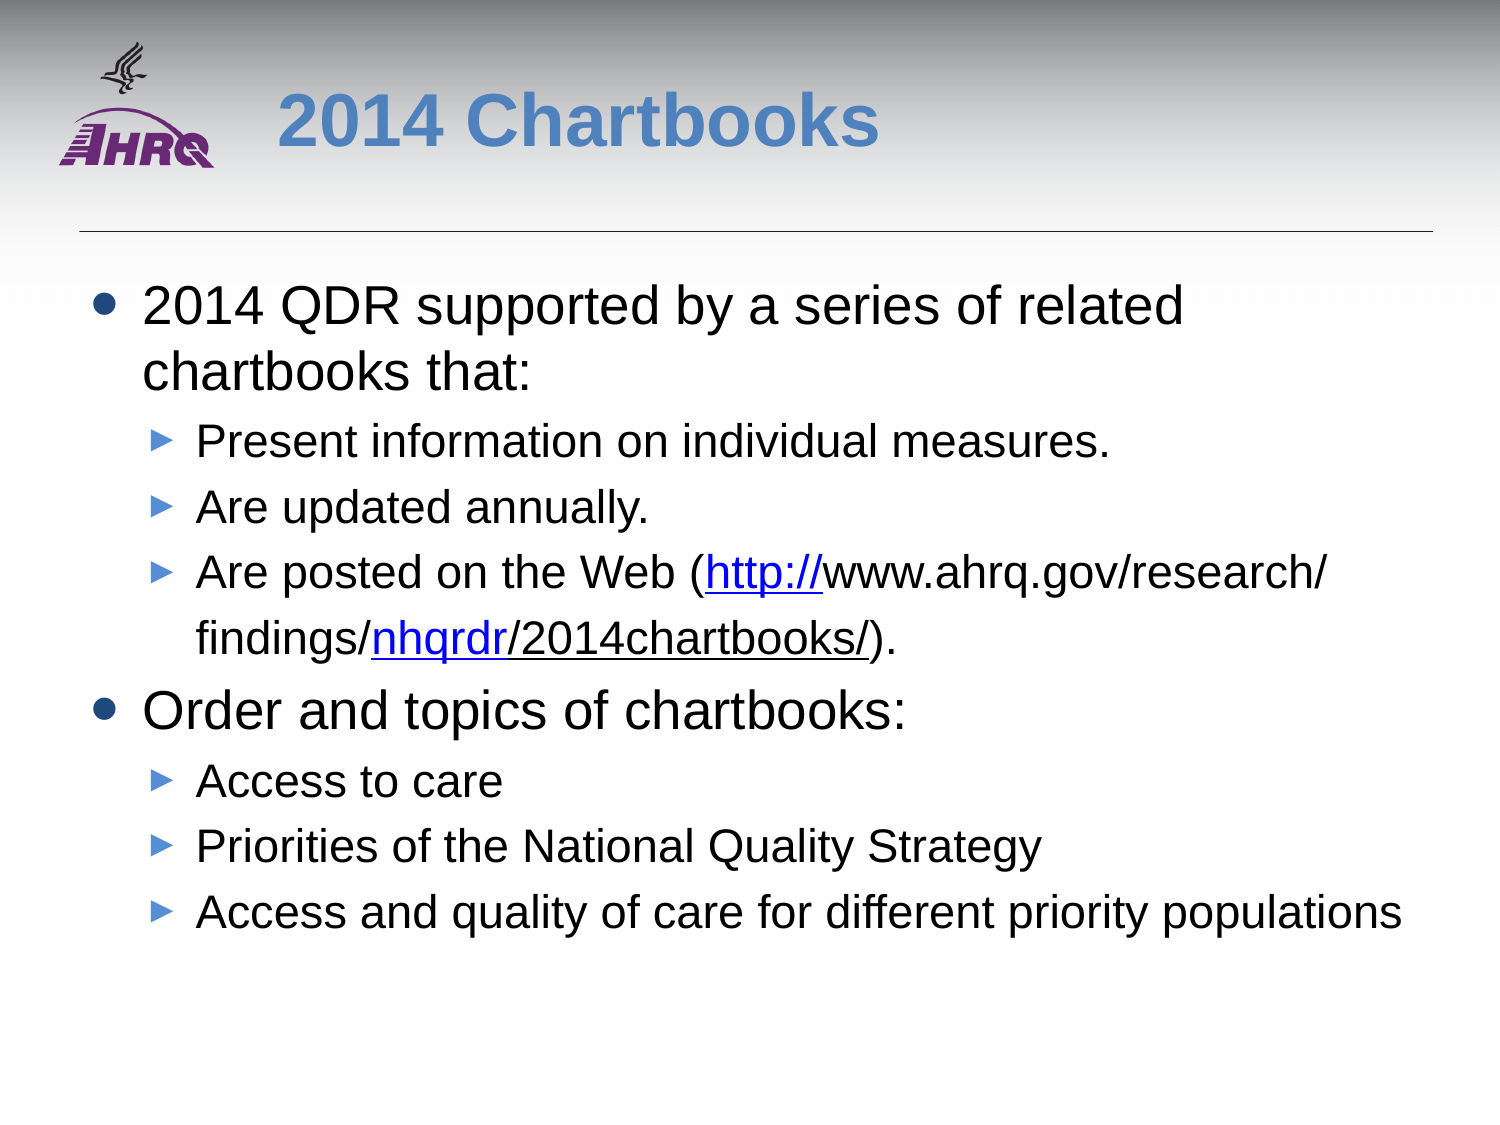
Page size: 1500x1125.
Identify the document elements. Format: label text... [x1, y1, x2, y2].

list 2014 QDR supported by a series of related chartbooks that: Present information on individual measures. Are updated annually. Are posted on the Web (http://www.ahrq.gov/research/ findings/nhqrdr/2014chartbooks/). Order and topics of chartbooks: Access to care Priorities of the National Quality Strategy Access and quality of care for different priority populations [75, 262, 1425, 1005]
title 2014 Chartbooks [262, 45, 1425, 188]
picture [0, 0, 1500, 1125]
